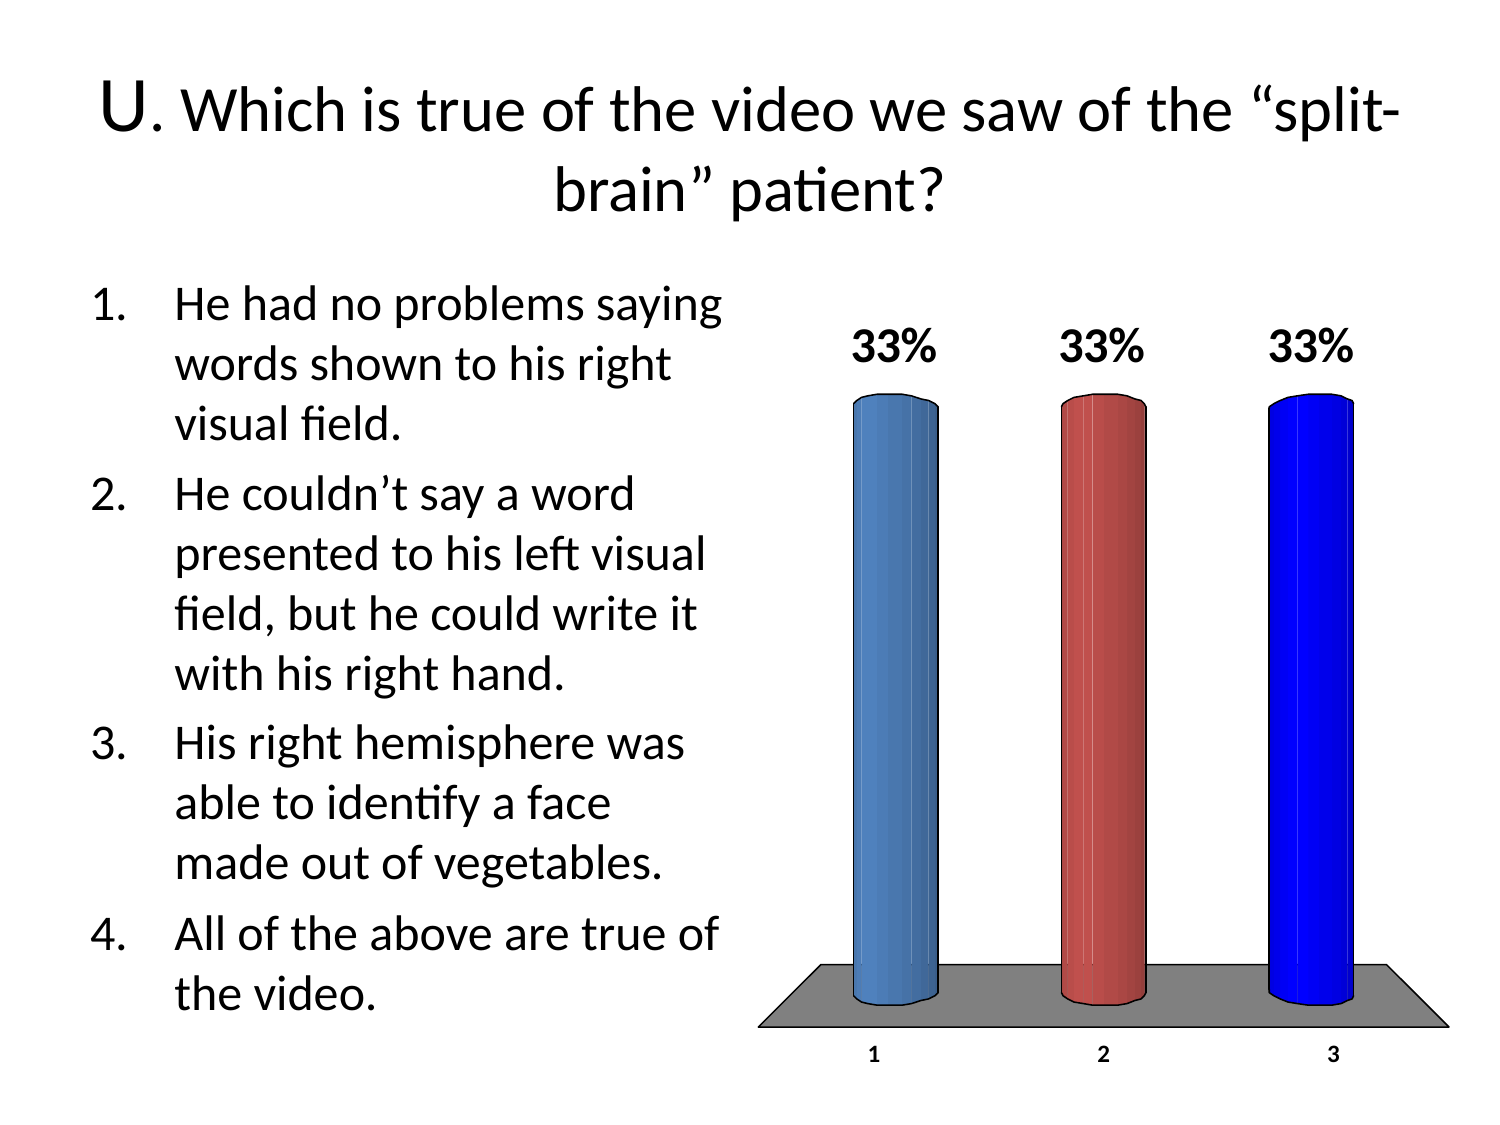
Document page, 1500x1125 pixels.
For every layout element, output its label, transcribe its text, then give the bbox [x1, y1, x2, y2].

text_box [739, 270, 1490, 1115]
title U. Which is true of the video we saw of the “split-brain” patient? [75, 45, 1425, 233]
list He had no problems saying words shown to his right visual field. He couldn’t say a word presented to his left visual field, but he could write it with his right hand. His right hemisphere was able to identify a face made out of vegetables. All of the above are true of the video. [75, 262, 750, 1005]
